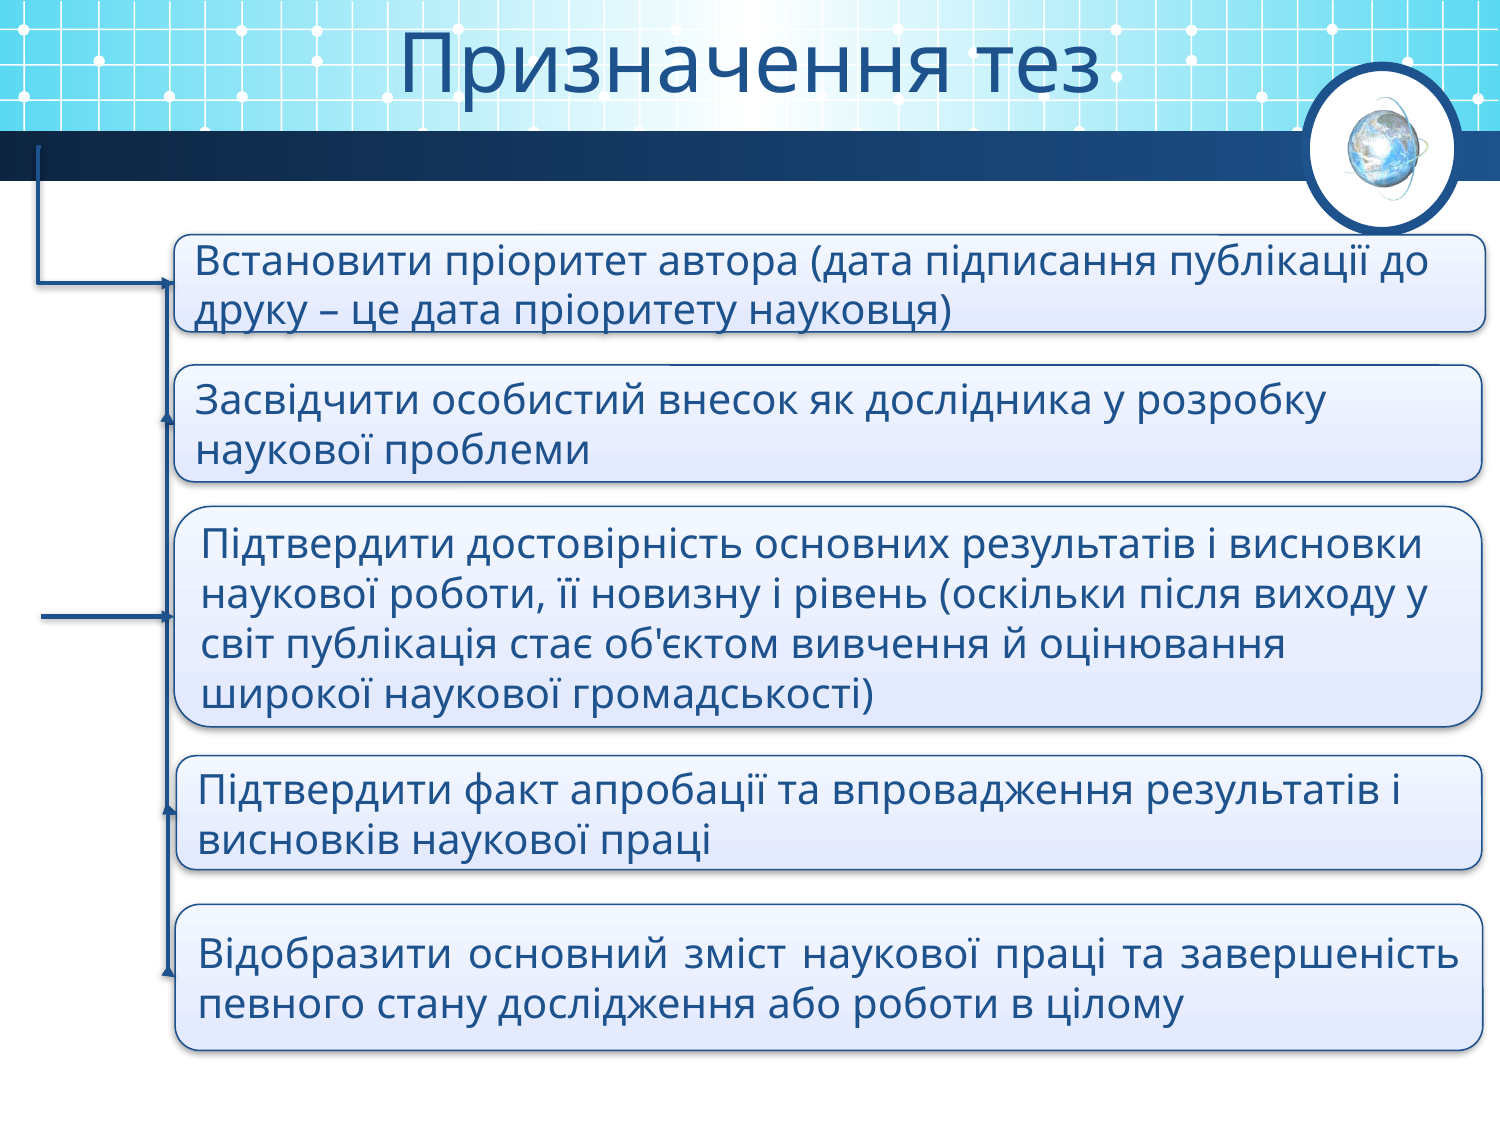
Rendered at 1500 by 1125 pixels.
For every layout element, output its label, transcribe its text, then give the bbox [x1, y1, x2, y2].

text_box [173, 282, 177, 424]
text_box Встановити пріоритет автора (дата підписання публікації до друку – це дата пріоритету науковця) [182, 233, 1487, 333]
text_box Підтвердити факт апробації та впровадження результатів і висновків наукової праці [181, 754, 1483, 871]
picture [1310, 117, 1454, 226]
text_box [39, 148, 177, 282]
text_box Відобразити основний зміст наукової праці та завершеність певного стану дослідження або роботи в цілому [174, 903, 1484, 1052]
text_box Призначення тез [0, 2, 1500, 117]
text_box Засвідчити особистий внесок як дослідника у розробку наукової проблеми [182, 364, 1483, 483]
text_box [173, 430, 177, 813]
text_box Підтвердити достовірність основних результатів і висновки наукової роботи, її новизну і рівень (оскільки після виходу у світ публікація стає об'єктом вивчення й оцінювання широкої наукової громадськості) [182, 505, 1483, 728]
